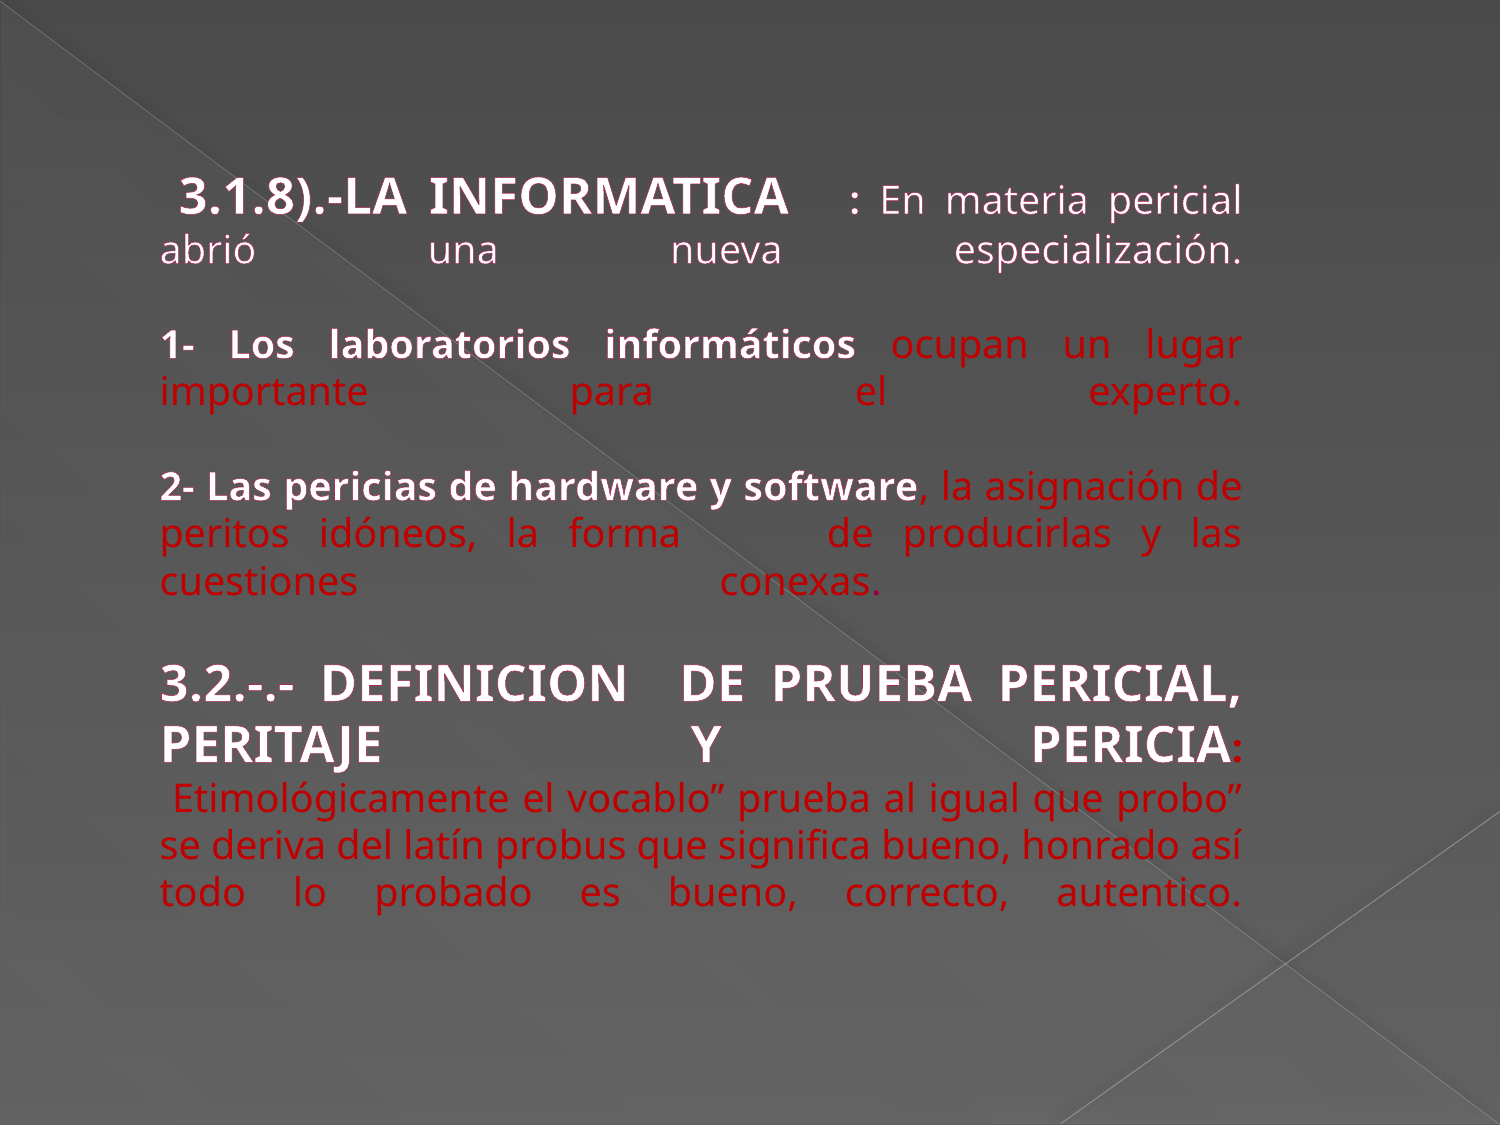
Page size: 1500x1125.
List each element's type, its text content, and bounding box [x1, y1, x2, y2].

title 3.1.8).-LA INFORMATICA : En materia pericial abrió una nueva especialización. 1- Los laboratorios informáticos ocupan un lugar importante para el experto. 2- Las pericias de hardware y software, la asignación de peritos idóneos, la forma de producirlas y las cuestiones conexas. 3.2.-.- DEFINICION DE PRUEBA PERICIAL, PERITAJE Y PERICIA: Etimológicamente el vocablo” prueba al igual que probo” se deriva del latín probus que significa bueno, honrado así todo lo probado es bueno, correcto, autentico. [75, 0, 1258, 1125]
